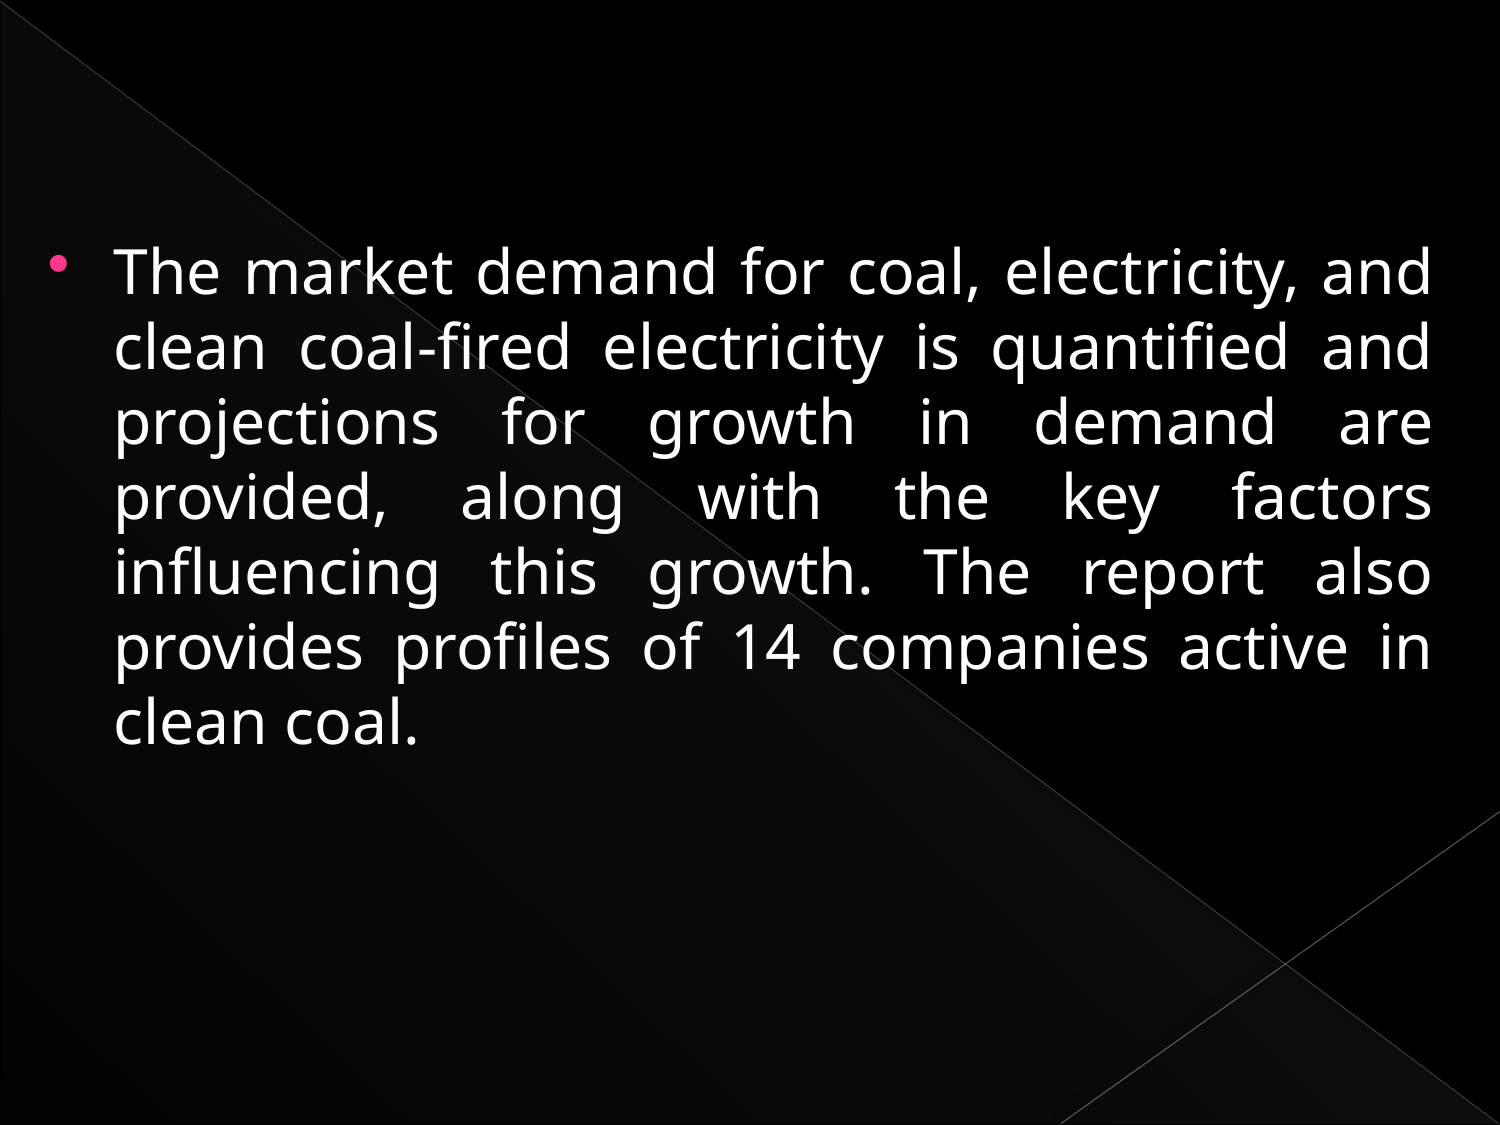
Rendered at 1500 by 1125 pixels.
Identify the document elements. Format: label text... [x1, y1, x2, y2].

list The market demand for coal, electricity, and clean coal-fired electricity is quantified and projections for growth in demand are provided, along with the key factors influencing this growth. The report also provides profiles of 14 companies active in clean coal. [24, 224, 1450, 825]
